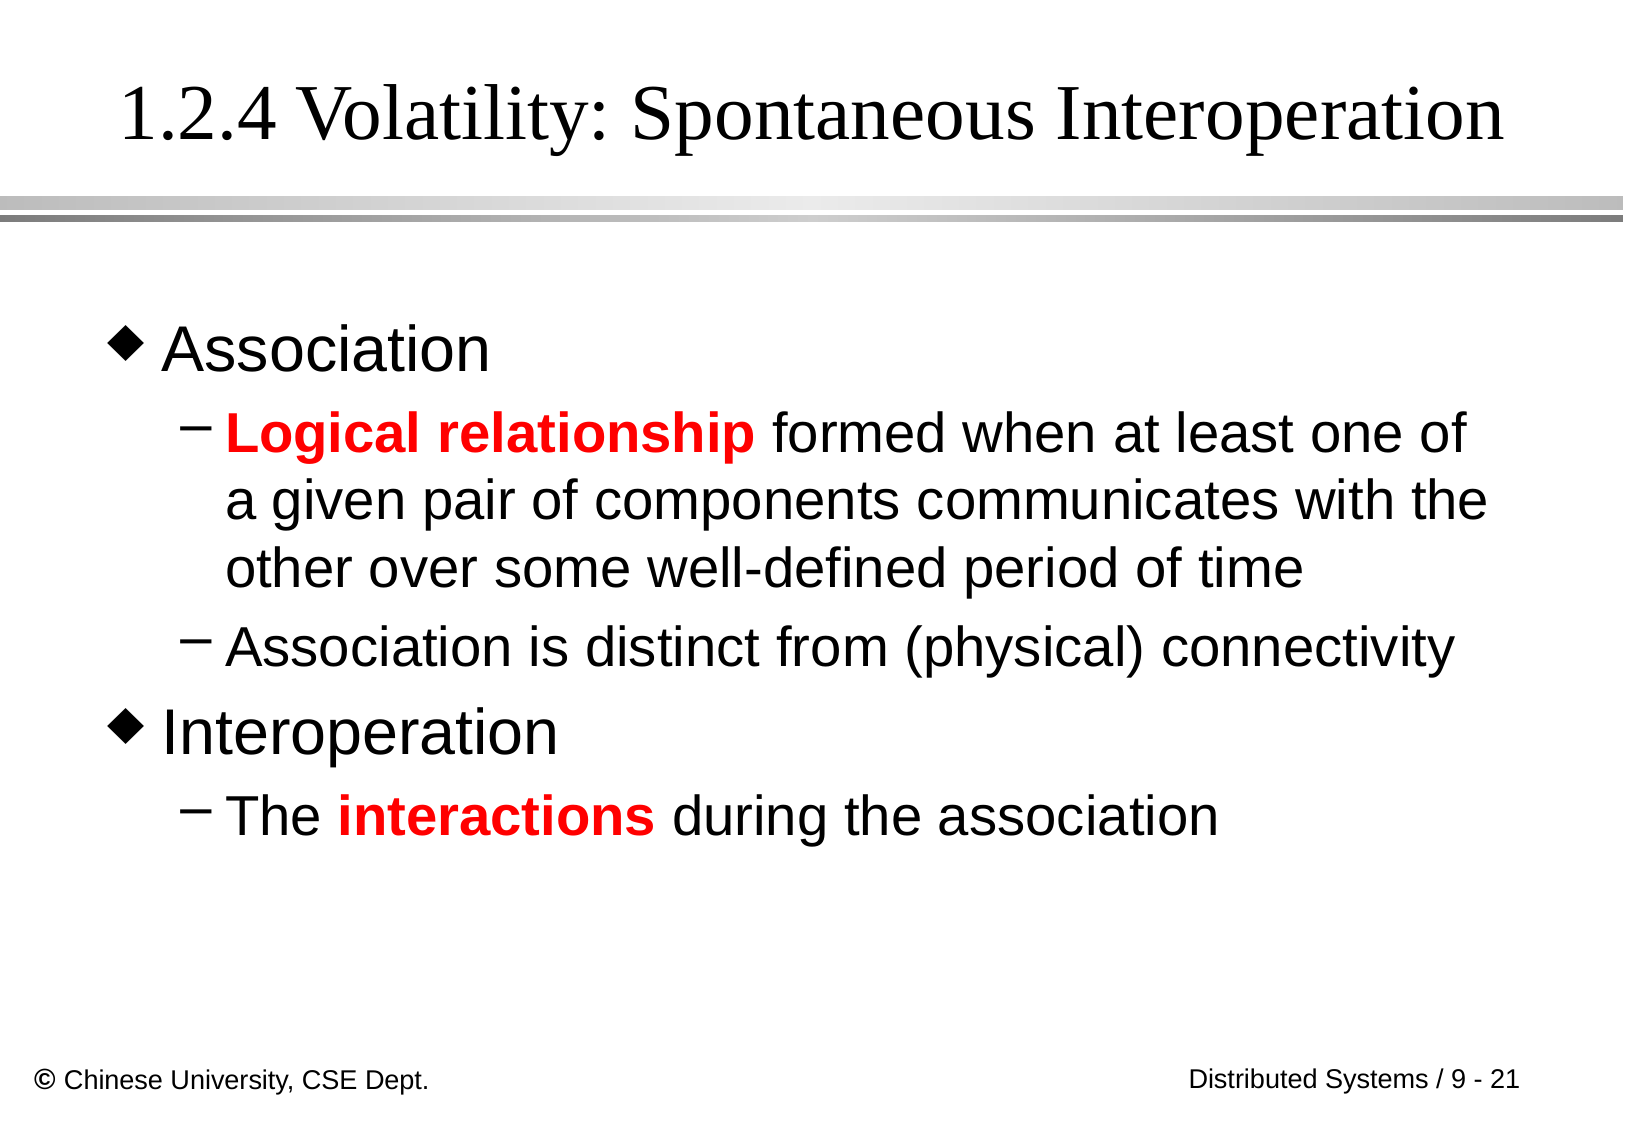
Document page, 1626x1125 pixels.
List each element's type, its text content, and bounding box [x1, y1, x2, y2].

title 1.2.4 Volatility: Spontaneous Interoperation [49, 62, 1576, 163]
list Association Logical relationship formed when at least one of a given pair of components communicates with the other over some well-defined period of time Association is distinct from (physical) connectivity Interoperation The interactions during the association [92, 299, 1506, 1038]
